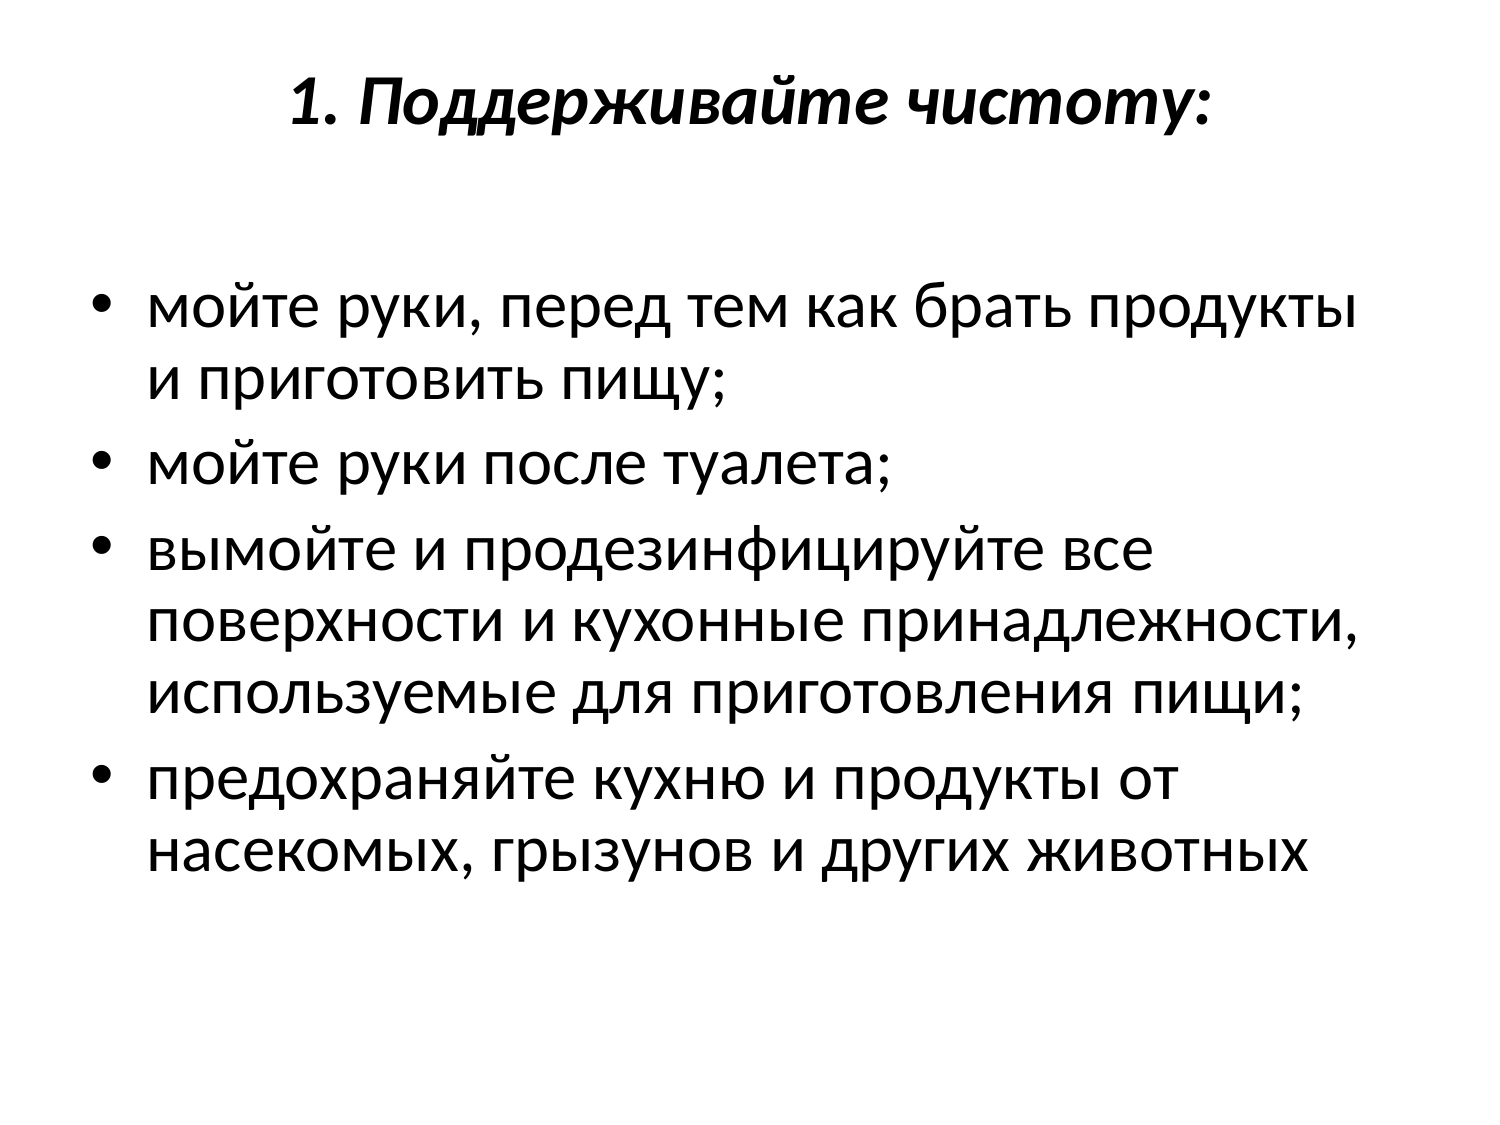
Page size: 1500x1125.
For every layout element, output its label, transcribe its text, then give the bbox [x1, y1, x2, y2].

list мойте руки, перед тем как брать продукты и приготовить пищу; мойте руки после туалета; вымойте и продезинфицируйте все поверхности и кухонные принадлежности, используемые для приготовления пищи; предохраняйте кухню и продукты от насекомых, грызунов и других животных [75, 262, 1425, 1005]
title 1. Поддерживайте чистоту: [75, 45, 1425, 233]
